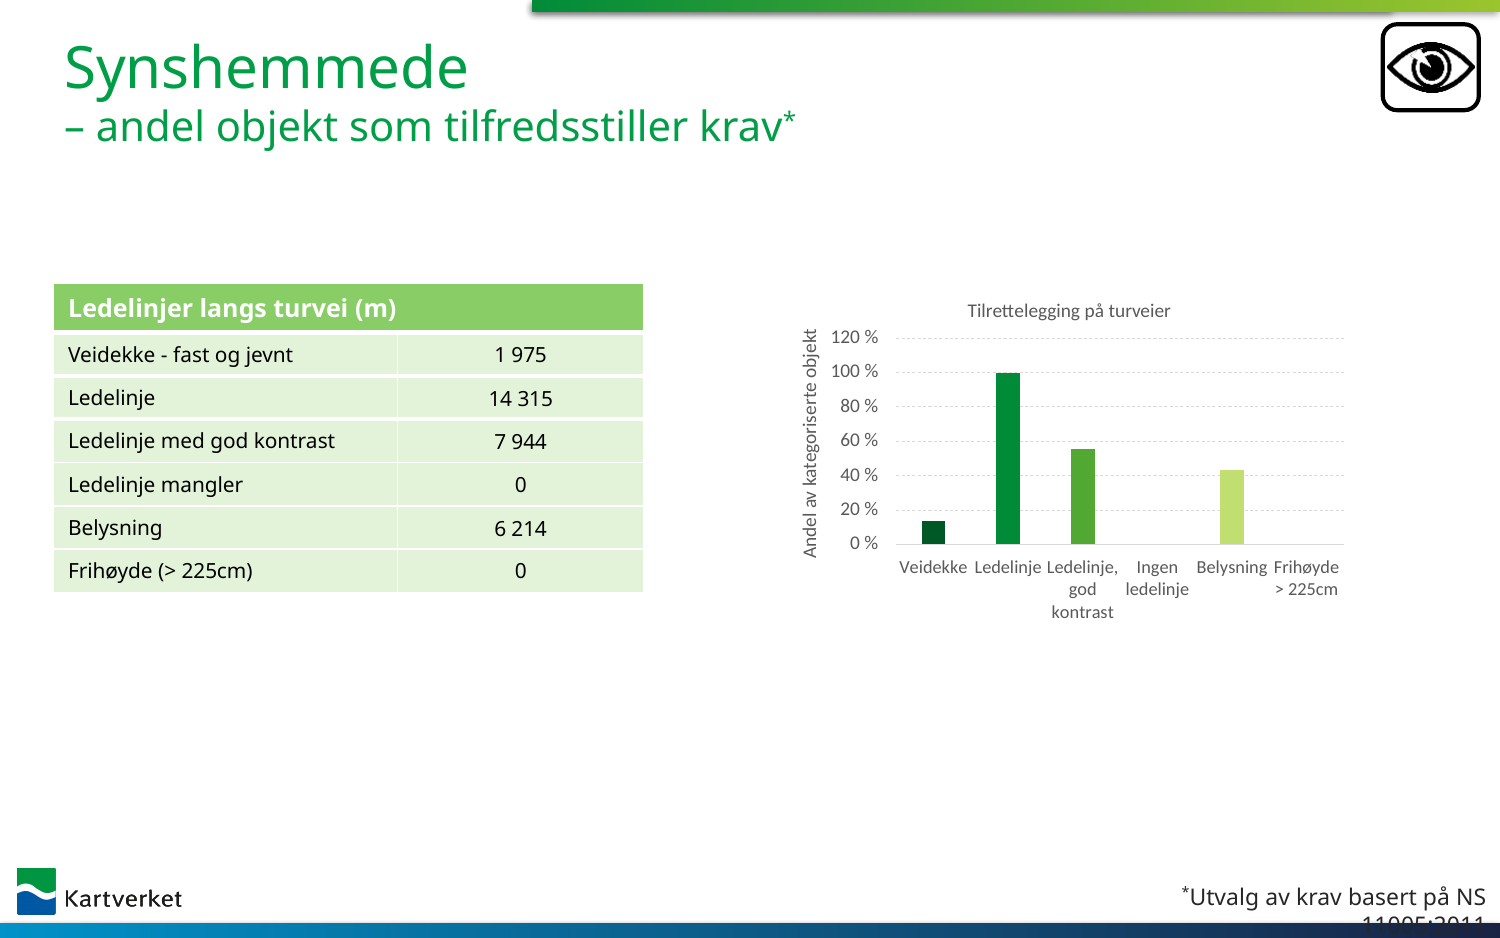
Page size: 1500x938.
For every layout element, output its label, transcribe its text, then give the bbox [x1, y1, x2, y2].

table_cell 14 315 [398, 378, 643, 417]
table_cell 6 214 [398, 507, 643, 548]
text_box Synshemmede – andel objekt som tilfredsstiller krav* [49, 24, 1431, 158]
picture [791, 291, 1348, 630]
table_cell Frihøyde (> 225cm) [54, 550, 397, 592]
table_cell Ledelinje med god kontrast [54, 421, 397, 462]
table_cell Ledelinje mangler [54, 463, 397, 505]
table_cell Veidekke - fast og jevnt [54, 335, 397, 374]
table_cell 7 944 [398, 421, 643, 462]
table_header Ledelinjer langs turvei (m) [54, 284, 643, 330]
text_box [1382, 24, 1480, 111]
table_cell Ledelinje [54, 378, 397, 417]
text_box *Utvalg av krav basert på NS 11005:2011 [1068, 873, 1500, 938]
table_cell 0 [398, 463, 643, 505]
table_cell 0 [398, 550, 643, 592]
table_cell Belysning [54, 507, 397, 548]
table_cell 1 975 [398, 335, 643, 374]
